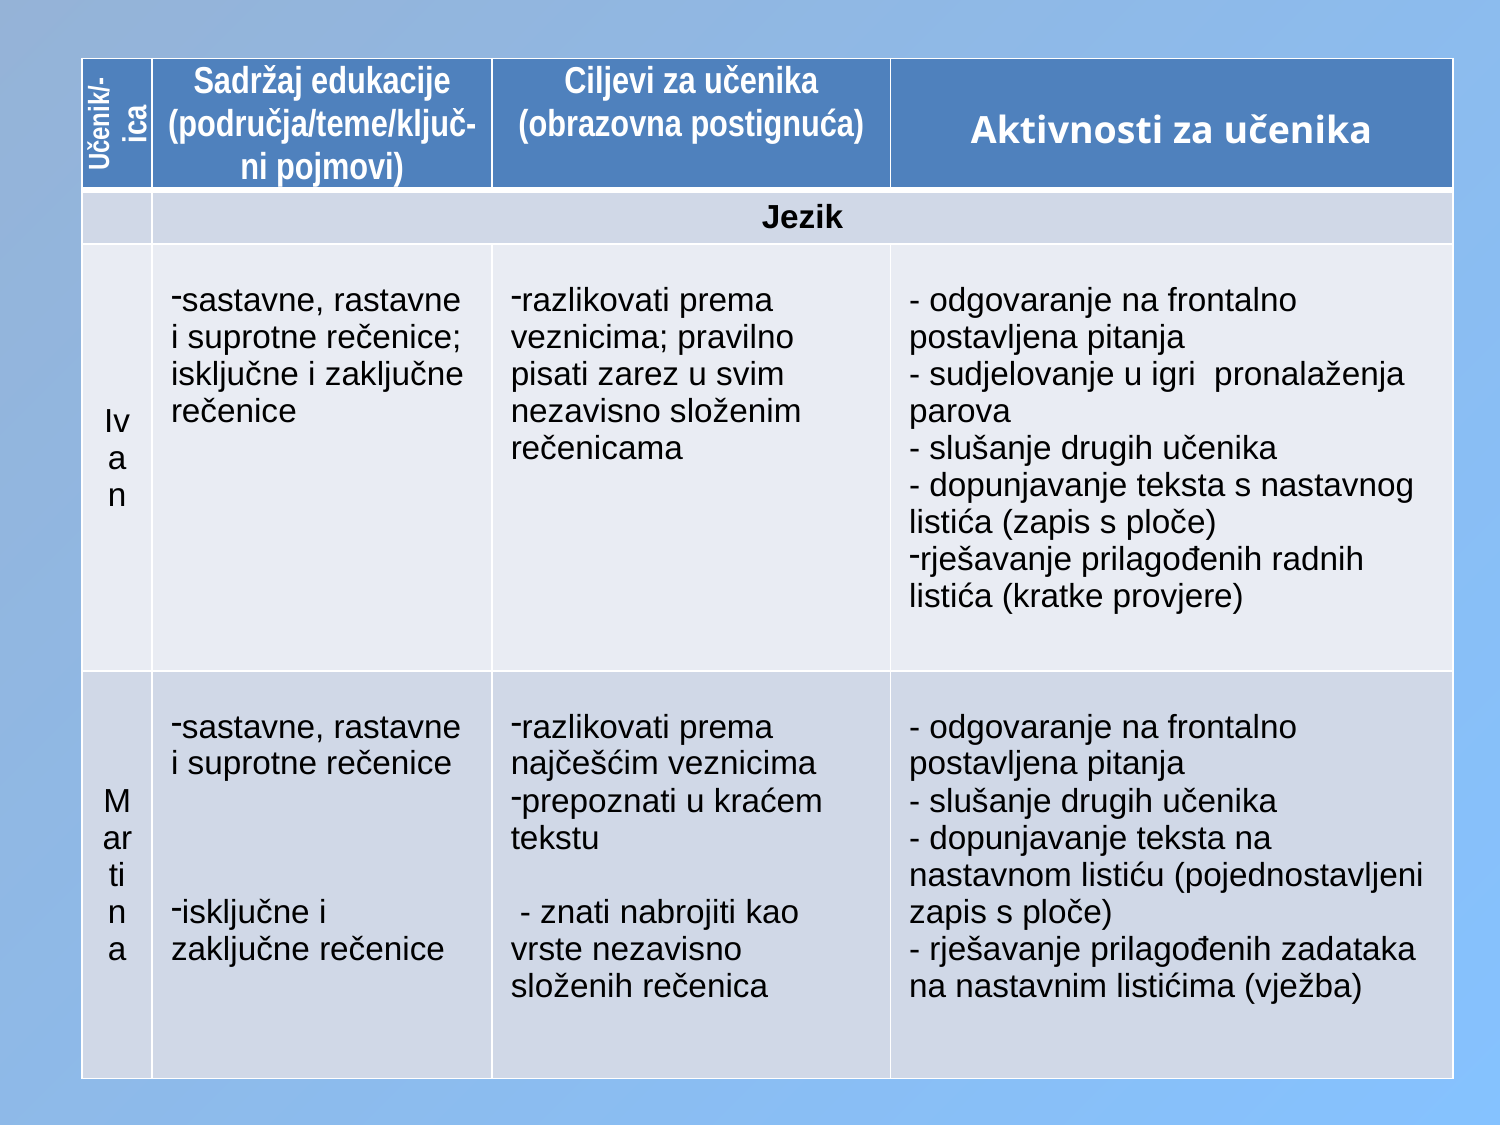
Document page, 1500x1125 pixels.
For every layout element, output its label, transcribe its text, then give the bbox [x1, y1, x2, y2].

table_cell - odgovaranje na frontalno postavljena pitanja - sudjelovanje u igri pronalaženja parova - slušanje drugih učenika - dopunjavanje teksta s nastavnog listića (zapis s ploče) rješavanje prilagođenih radnih listića (kratke provjere) [891, 245, 1452, 670]
table_cell - odgovaranje na frontalno postavljena pitanja - slušanje drugih učenika - dopunjavanje teksta na nastavnom listiću (pojednostavljeni zapis s ploče) - rješavanje prilagođenih zadataka na nastavnim listićima (vježba) [891, 672, 1452, 1078]
table_cell Jezik [153, 193, 1452, 243]
table_cell [83, 193, 151, 243]
table_header Učenik/-ica [83, 59, 151, 187]
table_cell razlikovati prema veznicima; pravilno pisati zarez u svim nezavisno složenim rečenicama [493, 245, 890, 670]
table_cell Martina [83, 672, 151, 1078]
table_header Ciljevi za učenika (obrazovna postignuća) [493, 59, 890, 187]
table_cell sastavne, rastavne i suprotne rečenice; isključne i zaključne rečenice [153, 245, 491, 670]
table_cell Ivan [83, 245, 151, 670]
table_cell sastavne, rastavne i suprotne rečenice isključne i zaključne rečenice [153, 672, 491, 1078]
table_cell razlikovati prema najčešćim veznicima prepoznati u kraćem tekstu - znati nabrojiti kao vrste nezavisno složenih rečenica [493, 672, 890, 1078]
table_header Aktivnosti za učenika [891, 59, 1452, 187]
table_header Sadržaj edukacije (područja/teme/ključ-ni pojmovi) [153, 59, 491, 187]
